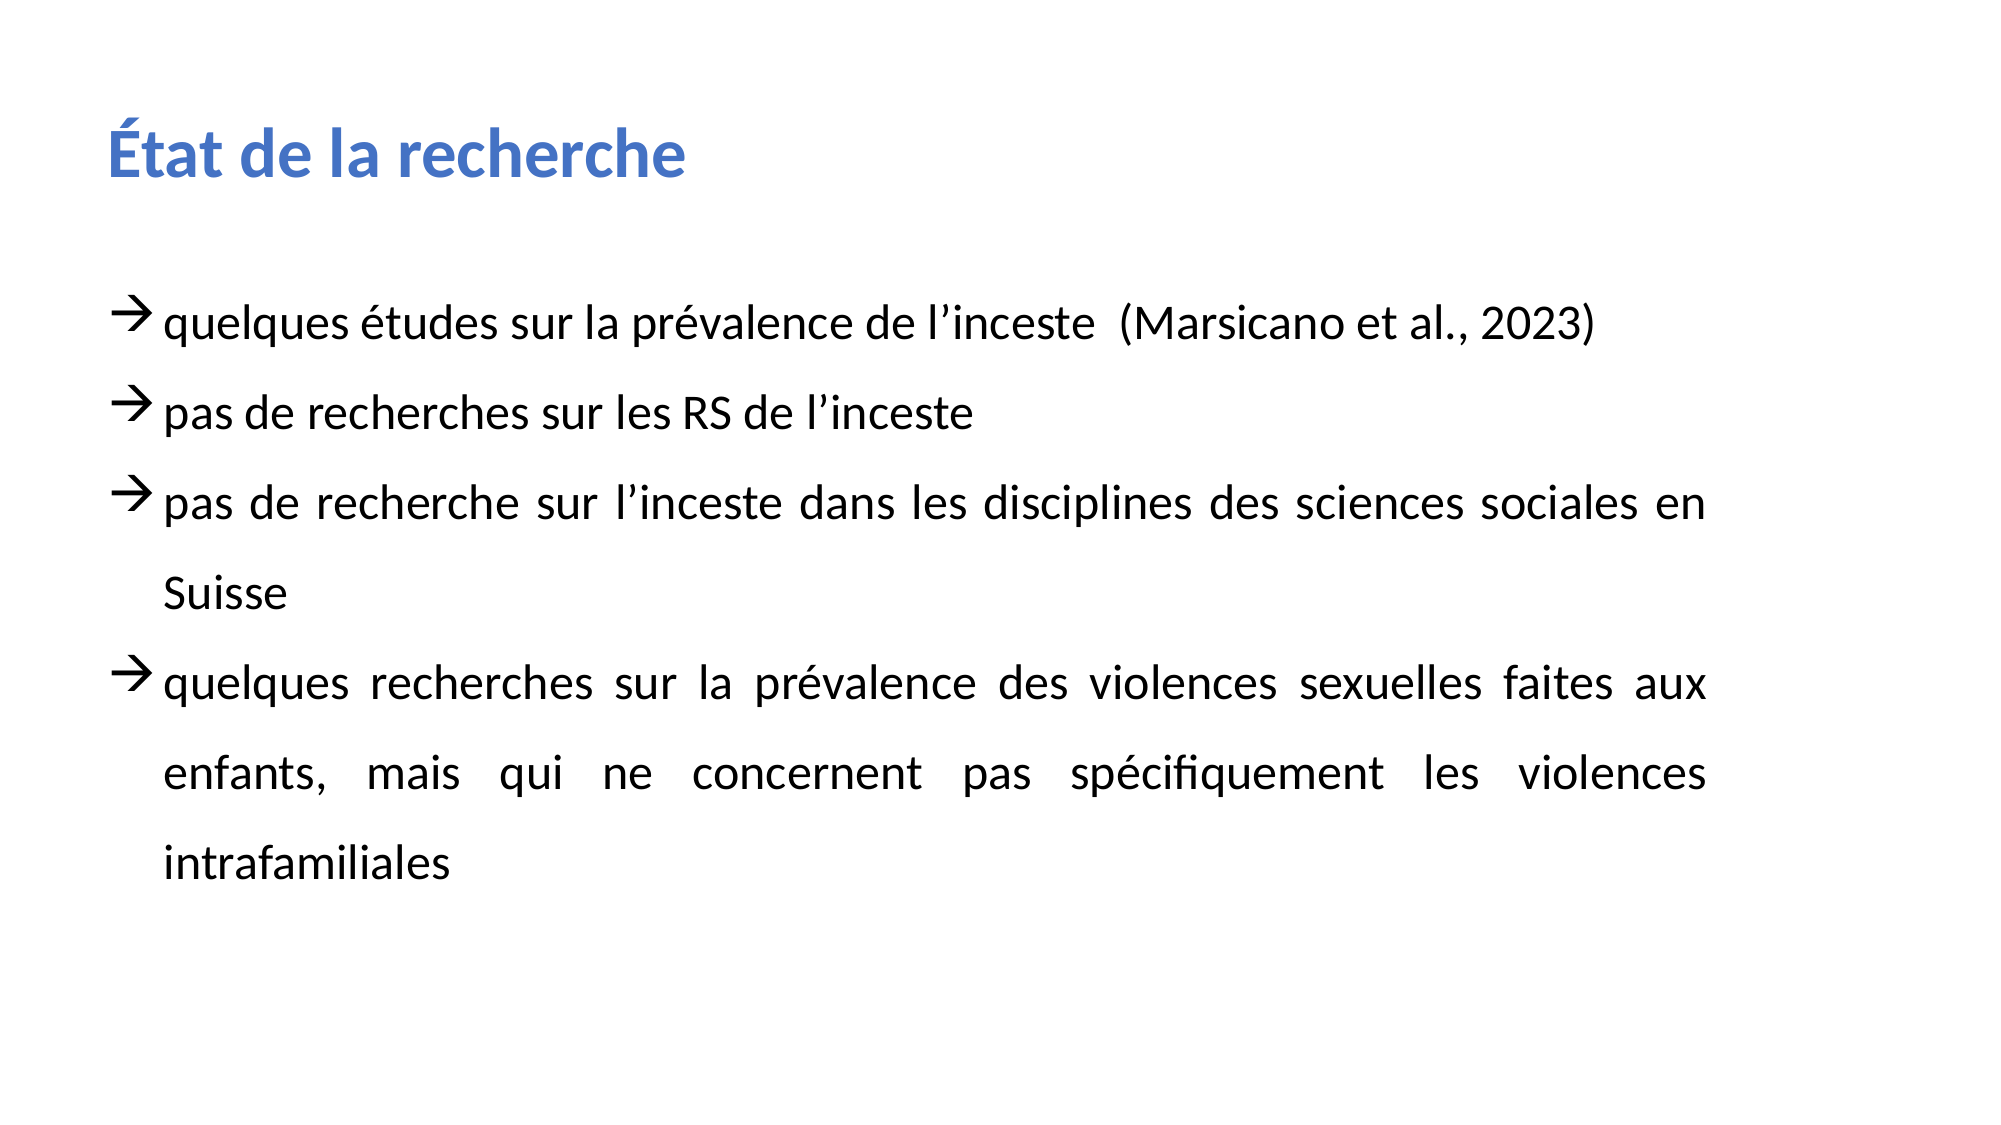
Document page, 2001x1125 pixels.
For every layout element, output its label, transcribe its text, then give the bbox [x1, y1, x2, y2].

text_box État de la recherche quelques études sur la prévalence de l’inceste (Marsicano et al., 2023) pas de recherches sur les RS de l’inceste pas de recherche sur l’inceste dans les disciplines des sciences sociales en Suisse quelques recherches sur la prévalence des violences sexuelles faites aux enfants, mais qui ne concernent pas spécifiquement les violences intrafamiliales [18, 57, 1723, 1047]
